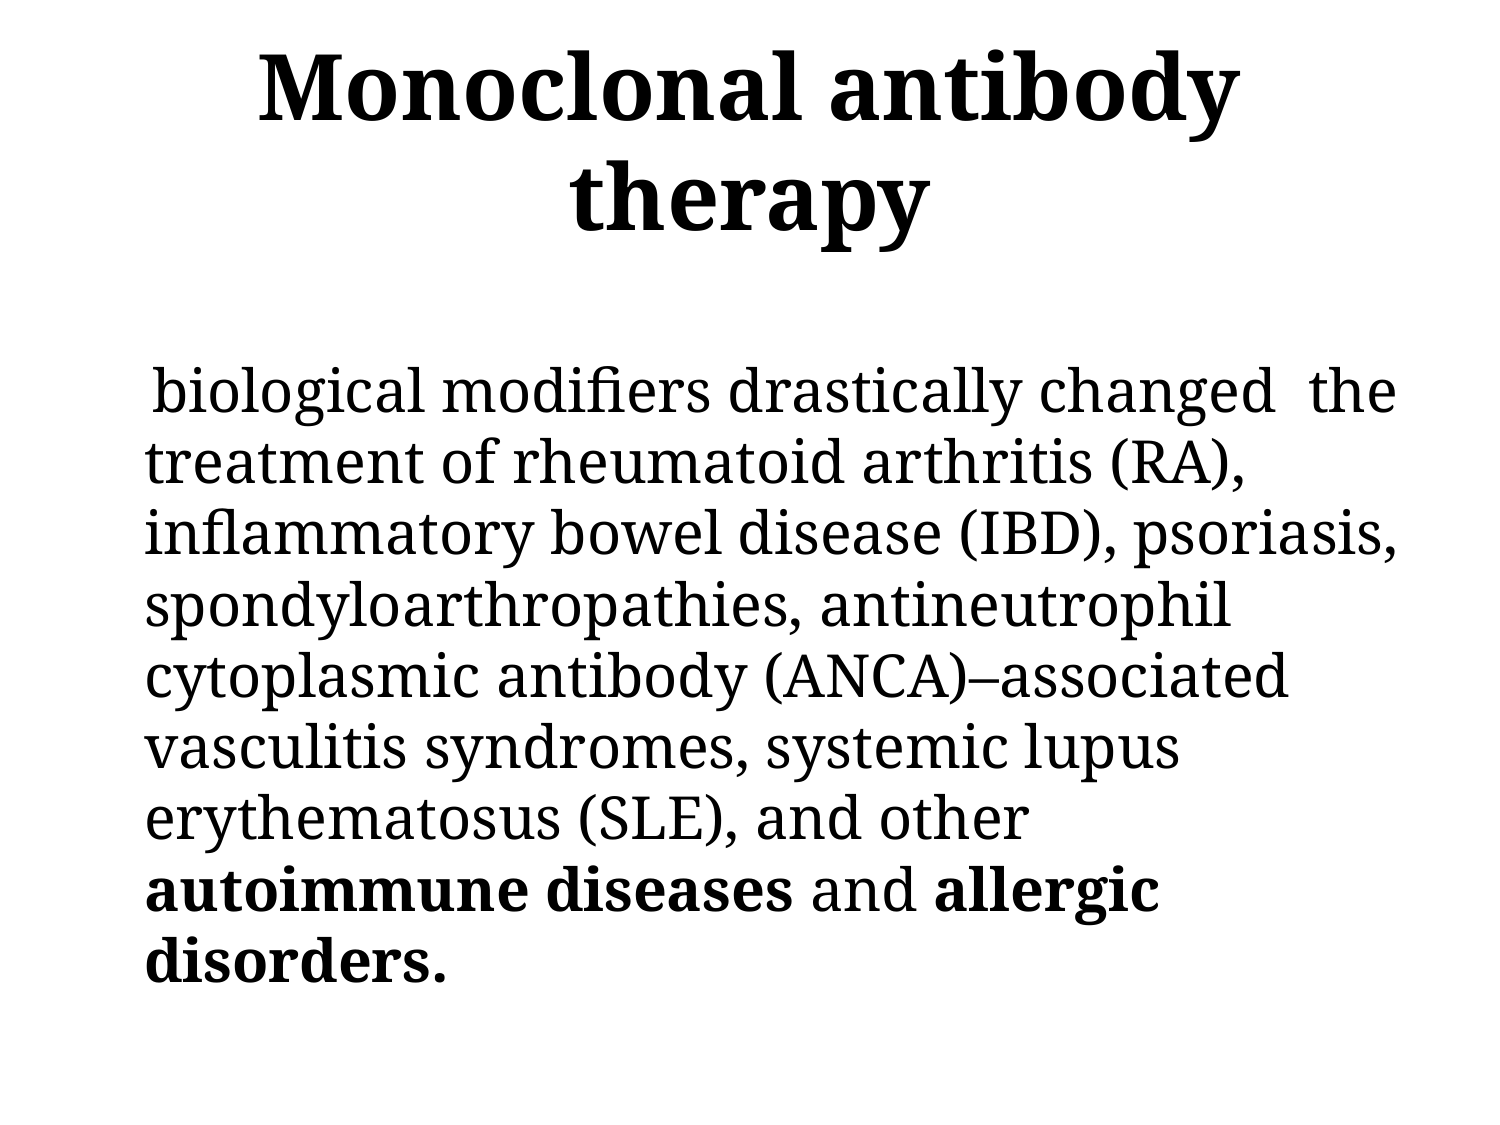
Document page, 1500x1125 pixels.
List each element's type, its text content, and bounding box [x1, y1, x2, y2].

title Monoclonal antibody therapy [75, 45, 1425, 233]
list biological modifiers drastically changed the treatment of rheumatoid arthritis (RA), inflammatory bowel disease (IBD), psoriasis, spondyloarthropathies, antineutrophil cytoplasmic antibody (ANCA)–associated vasculitis syndromes, systemic lupus erythematosus (SLE), and other autoimmune diseases and allergic disorders. [75, 262, 1425, 1005]
